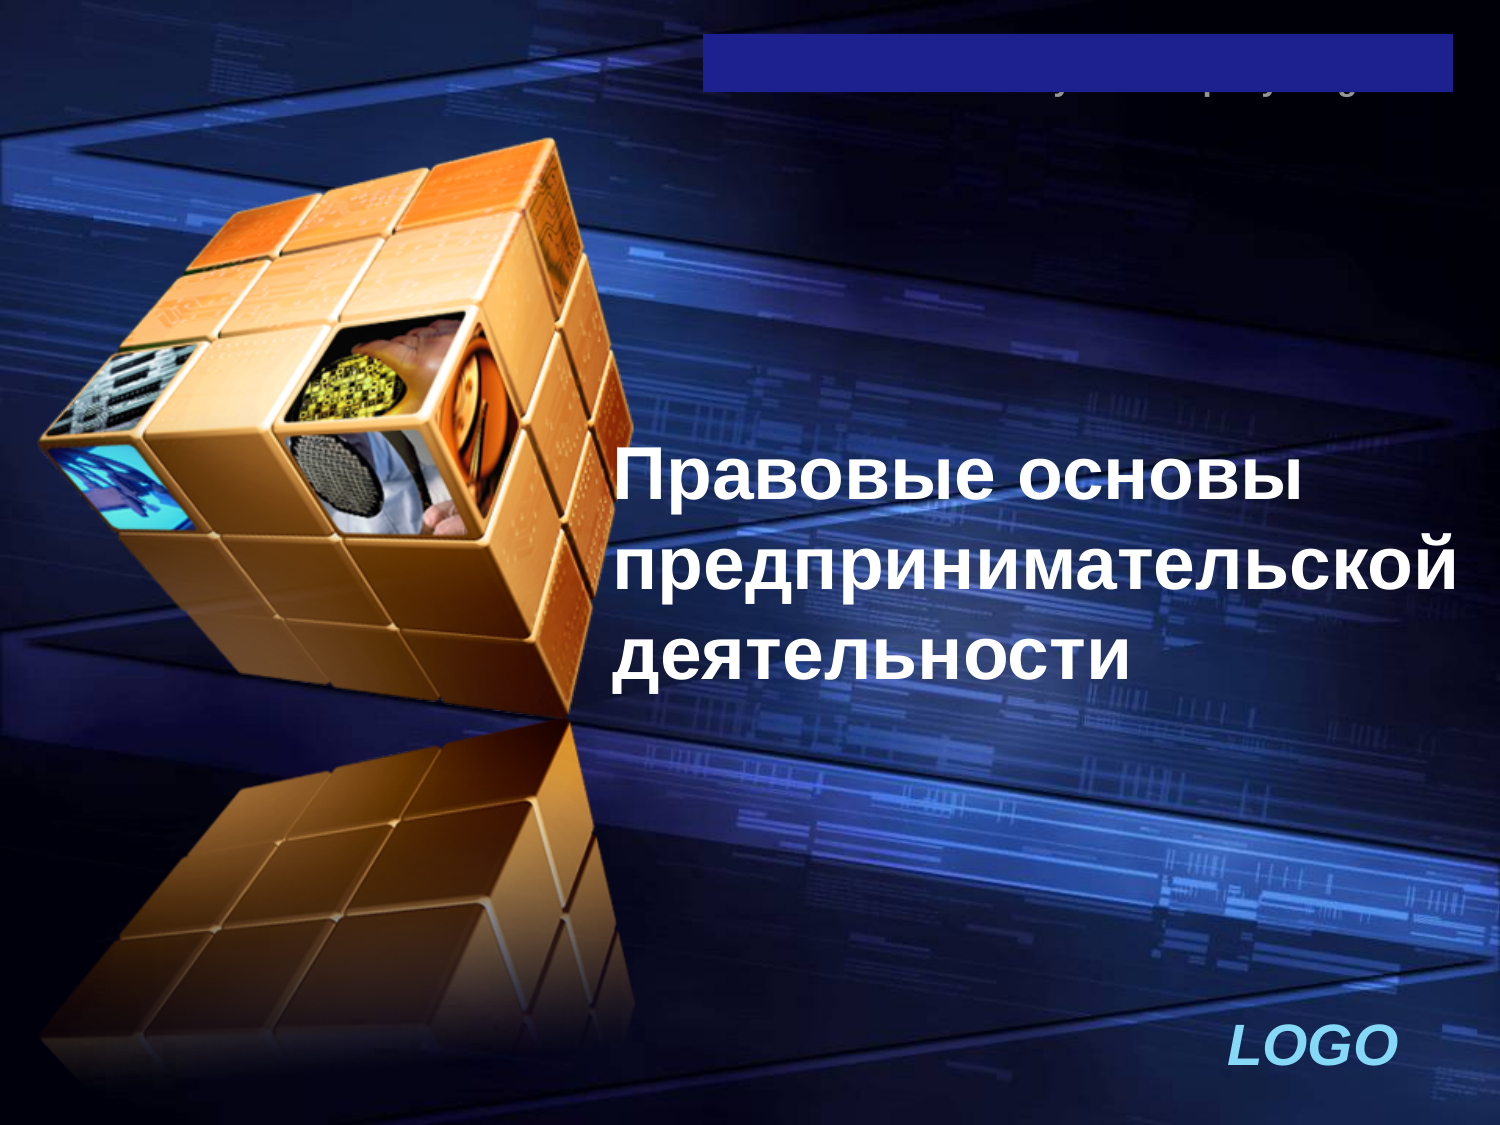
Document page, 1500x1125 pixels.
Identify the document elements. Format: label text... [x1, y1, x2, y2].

picture [0, 0, 1500, 1125]
text_box [703, 33, 1453, 93]
title Правовые основы предпринимательской деятельности [597, 493, 1500, 627]
